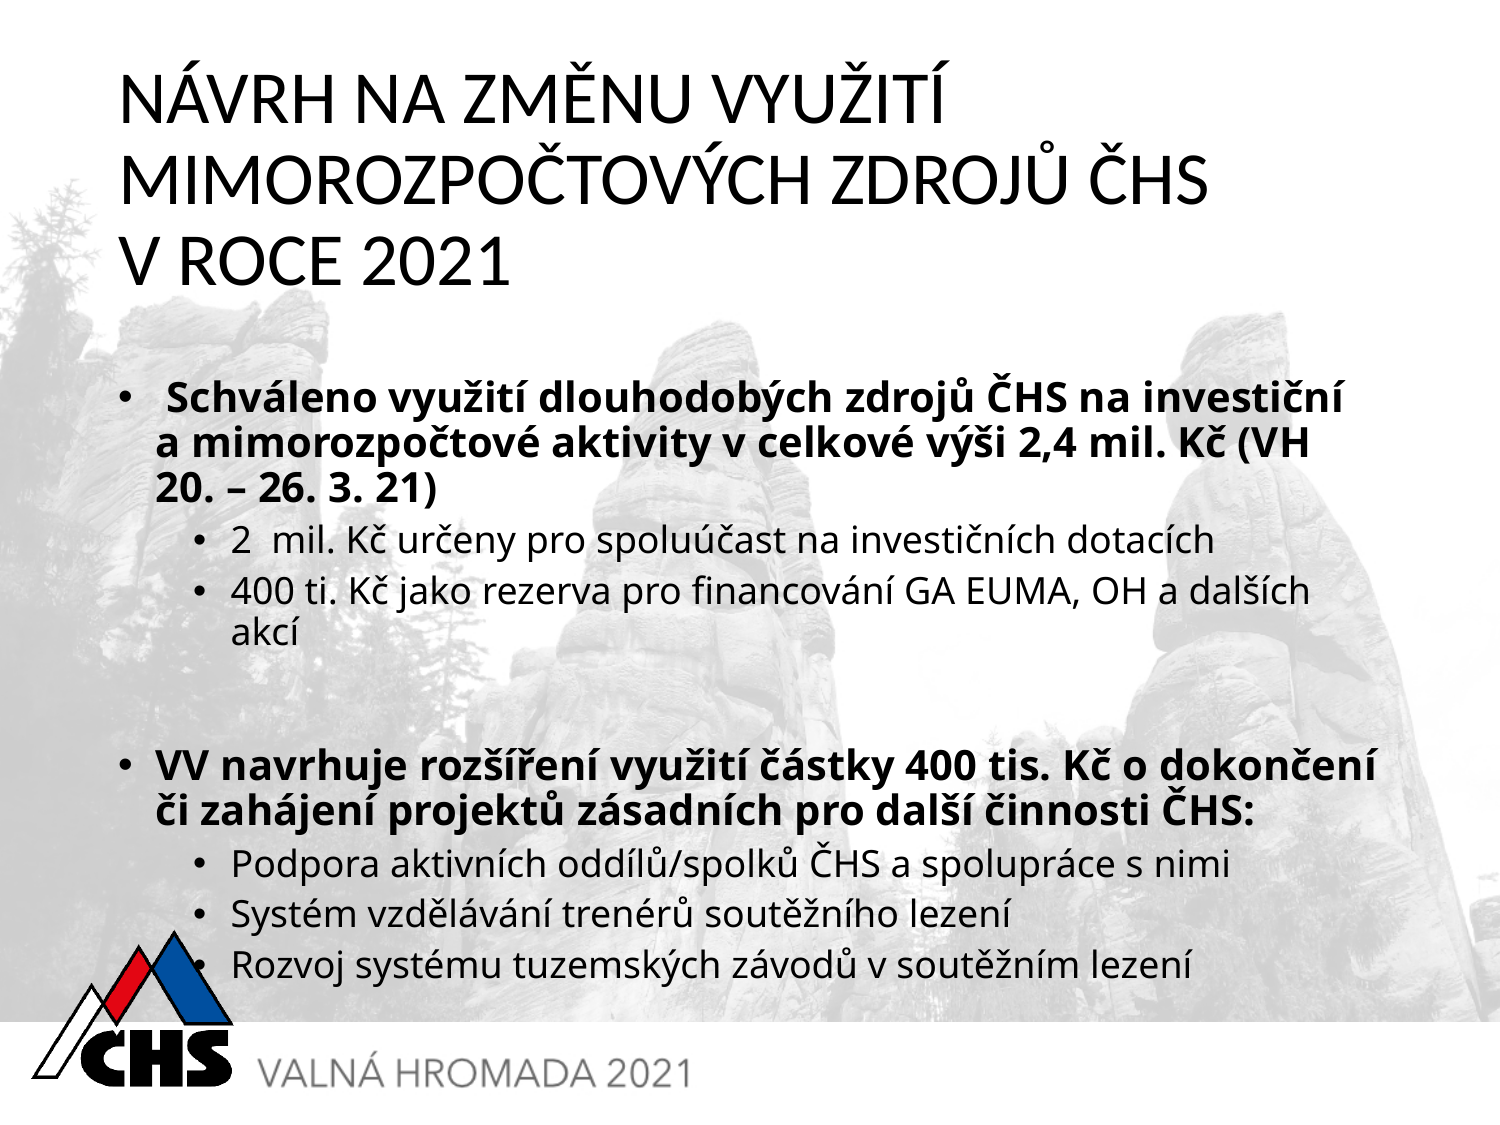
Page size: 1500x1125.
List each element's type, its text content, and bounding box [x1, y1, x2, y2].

title NÁVRH NA ZMĚNU VYUŽITÍ MIMOROZPOČTOVÝCH ZDROJŮ ČHS V ROCE 2021 [103, 52, 1397, 309]
list Schváleno využití dlouhodobých zdrojů ČHS na investiční a mimorozpočtové aktivity v celkové výši 2,4 mil. Kč (VH 20. – 26. 3. 21) 2 mil. Kč určeny pro spoluúčast na investičních dotacích 400 ti. Kč jako rezerva pro financování GA EUMA, OH a dalších akcí VV navrhuje rozšíření využití částky 400 tis. Kč o dokončení či zahájení projektů zásadních pro další činnosti ČHS: Podpora aktivních oddílů/spolků ČHS a spolupráce s nimi Systém vzdělávání trenérů soutěžního lezení Rozvoj systému tuzemských závodů v soutěžním lezení [103, 368, 1397, 1014]
picture [0, 899, 1500, 1123]
